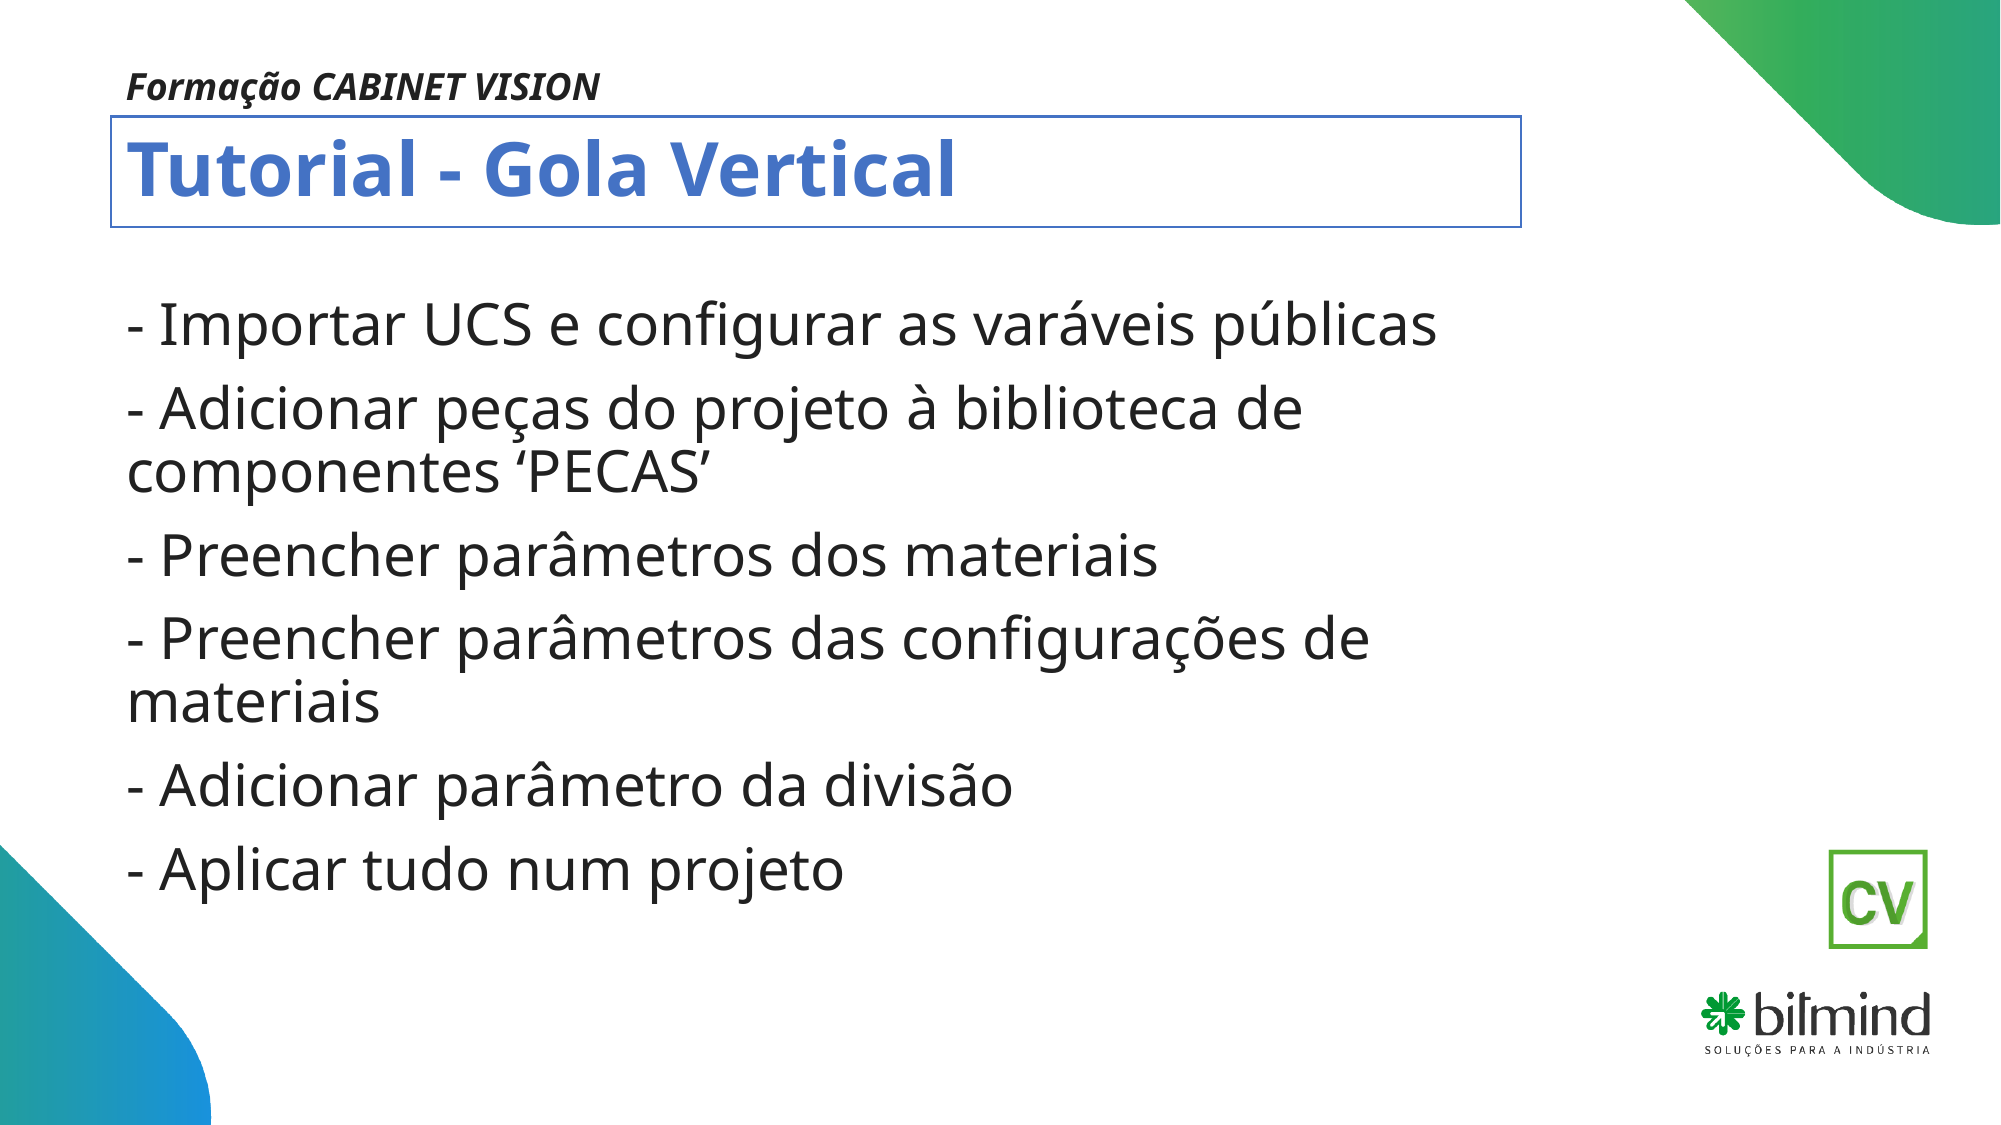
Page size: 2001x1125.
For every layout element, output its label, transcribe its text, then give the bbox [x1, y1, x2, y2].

title Tutorial - Gola Vertical [110, 115, 1522, 228]
picture [0, 0, 2001, 1125]
list - Importar UCS e configurar as varáveis públicas - Adicionar peças do projeto à biblioteca de componentes ‘PECAS’ - Preencher parâmetros dos materiais - Preencher parâmetros das configurações de materiais - Adicionar parâmetro da divisão - Aplicar tudo num projeto [111, 287, 1522, 1023]
text_box Formação CABINET VISION [111, 55, 1113, 116]
